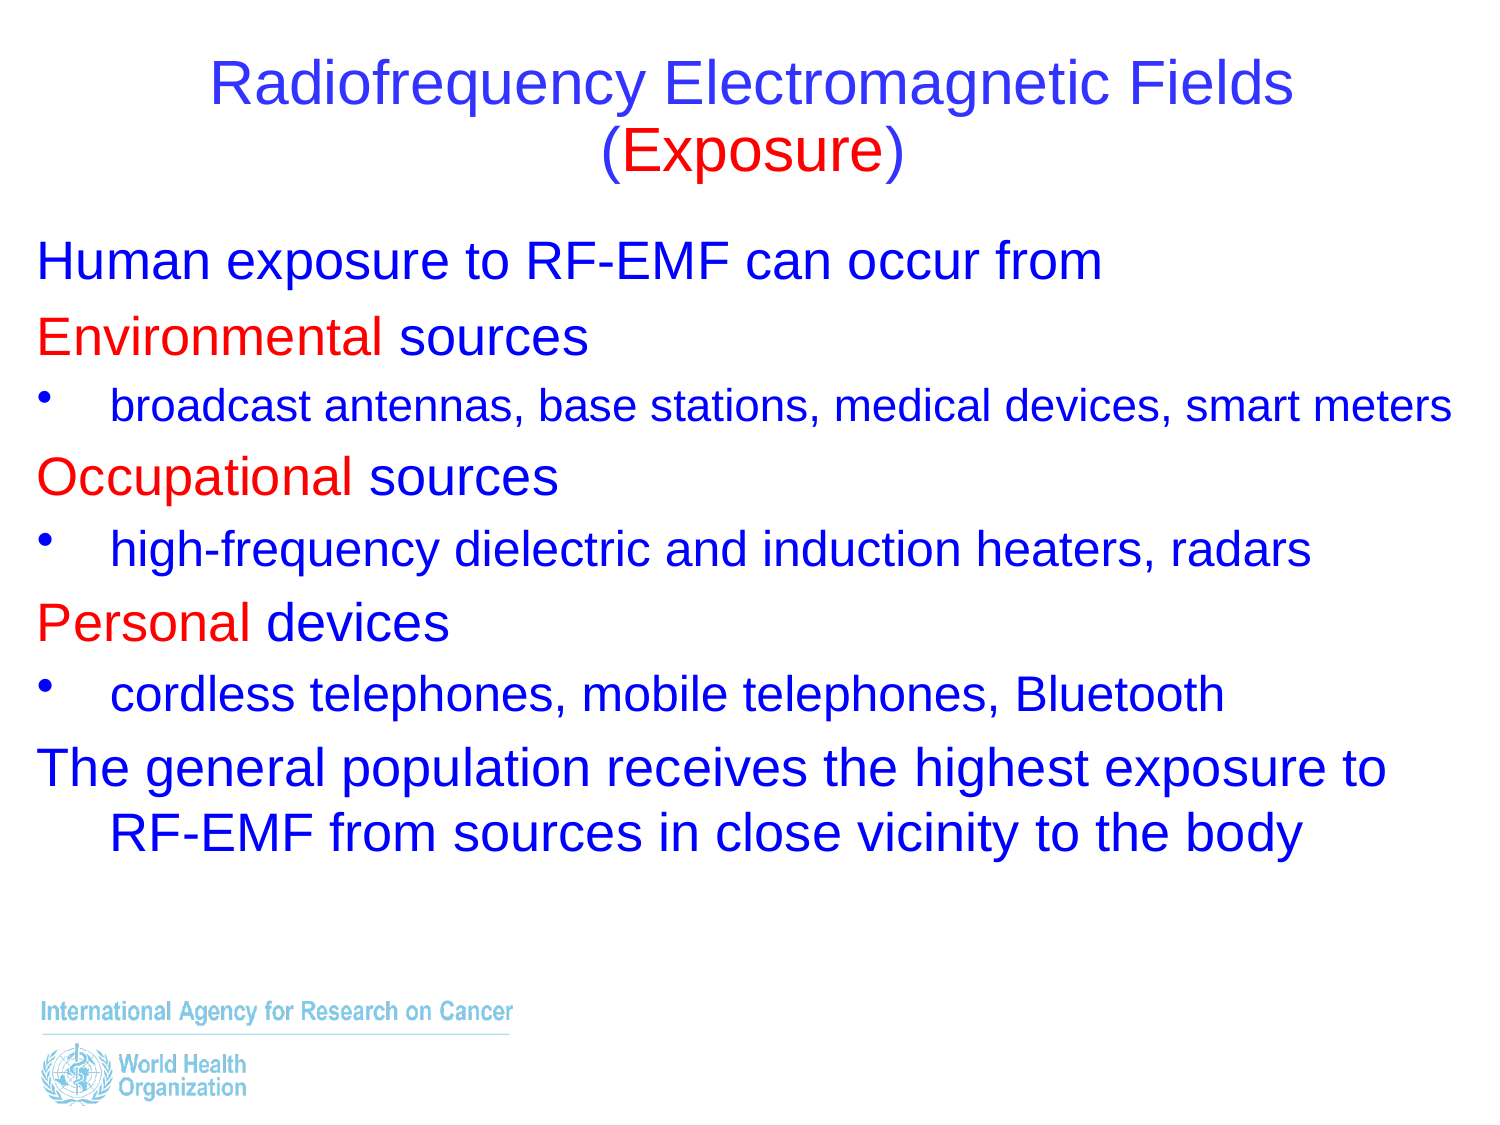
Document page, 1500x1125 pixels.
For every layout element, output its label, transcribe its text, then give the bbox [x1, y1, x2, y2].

picture [41, 999, 513, 1106]
title Radiofrequency Electromagnetic Fields (Exposure) [95, 42, 1411, 193]
list Human exposure to RF-EMF can occur from Environmental sources broadcast antennas, base stations, medical devices, smart meters Occupational sources high-frequency dielectric and induction heaters, radars Personal devices cordless telephones, mobile telephones, Bluetooth The general population receives the highest exposure to RF-EMF from sources in close vicinity to the body [21, 217, 1478, 937]
